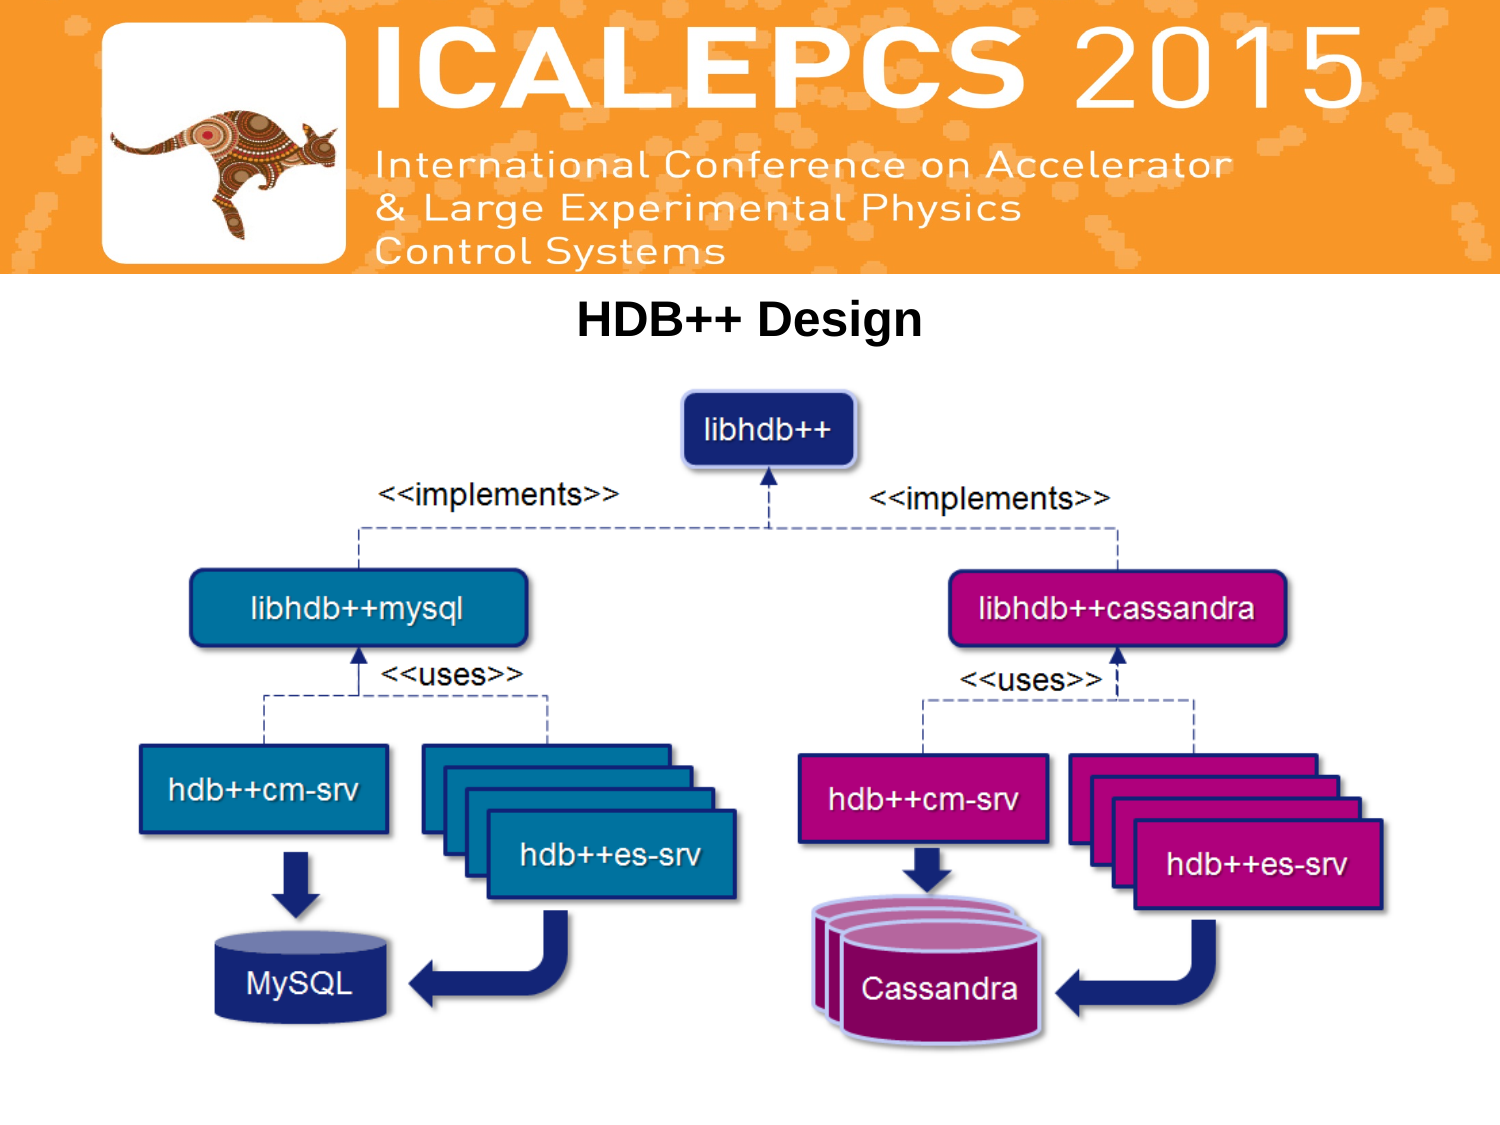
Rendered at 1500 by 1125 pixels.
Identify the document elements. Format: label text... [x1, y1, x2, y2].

picture [0, 0, 1500, 275]
picture [135, 385, 1396, 1058]
text_box HDB++ Design [550, 283, 950, 354]
